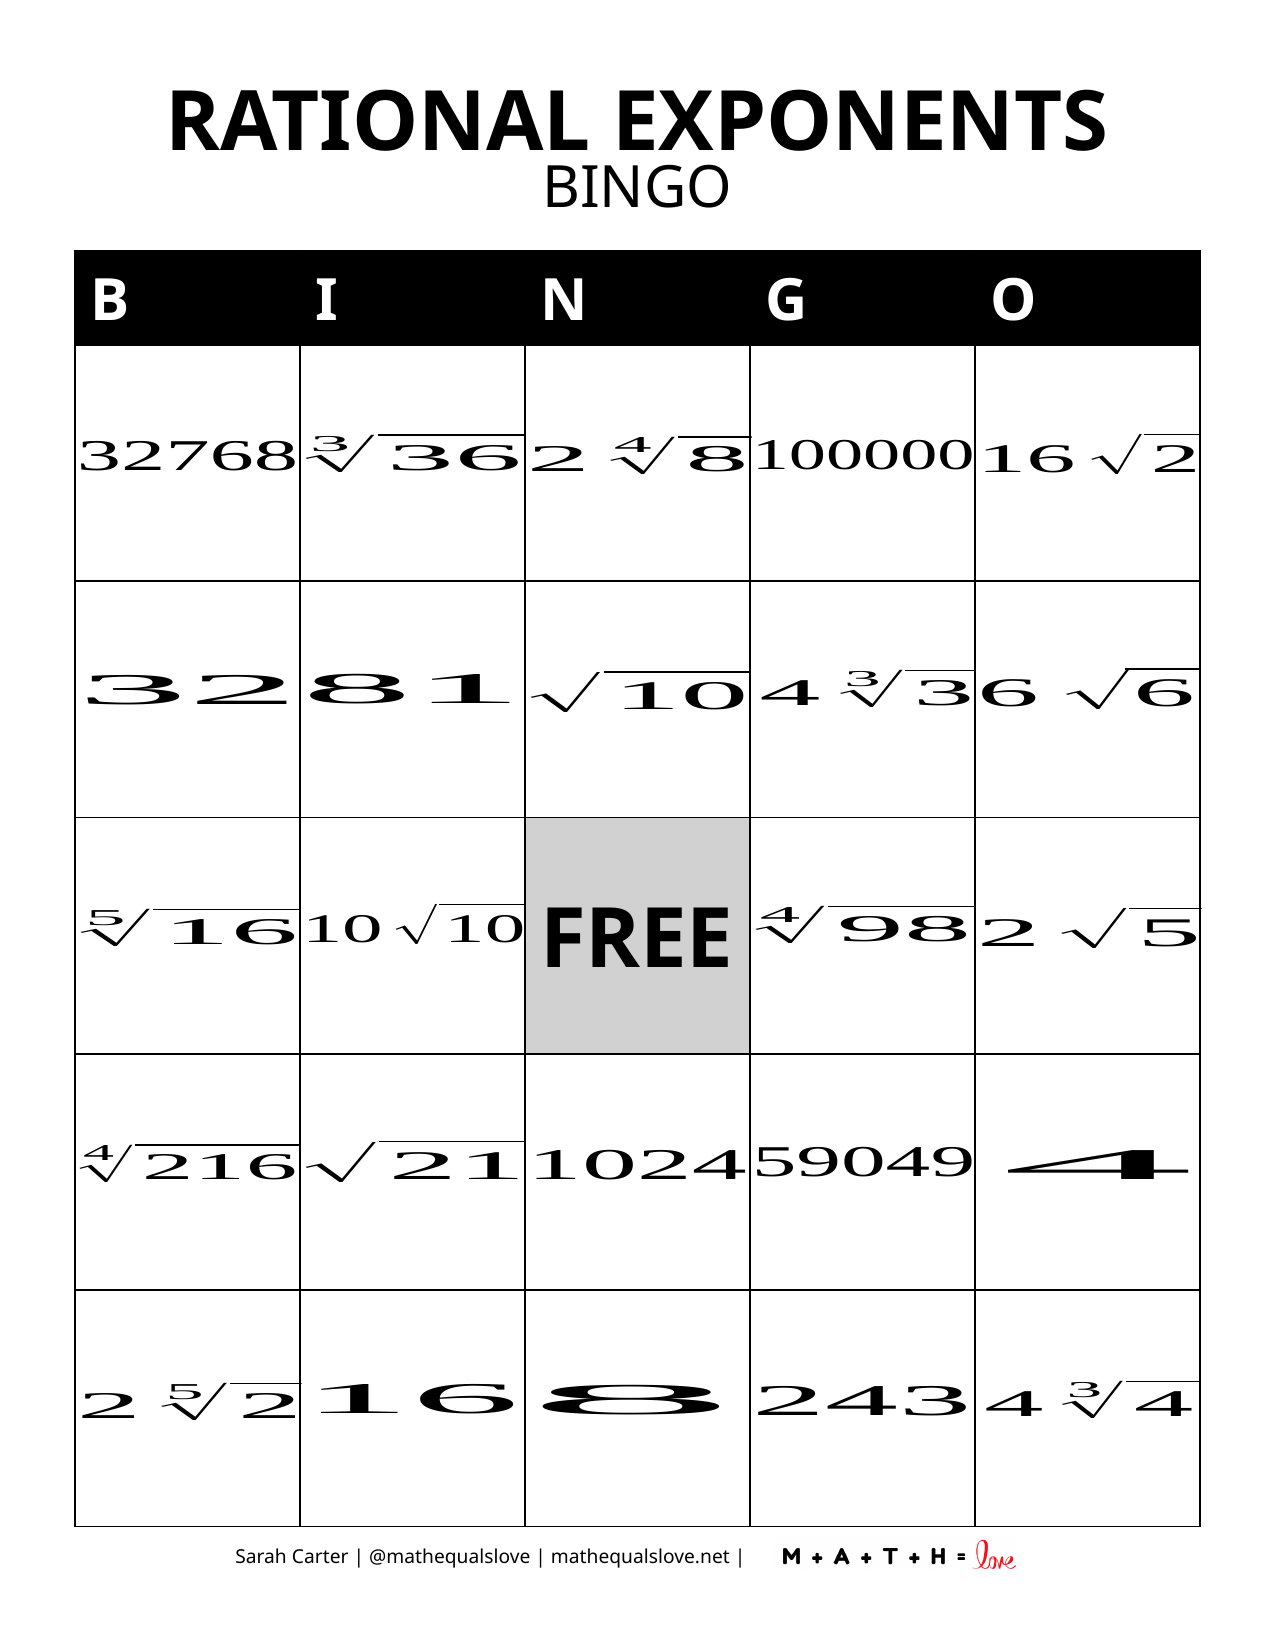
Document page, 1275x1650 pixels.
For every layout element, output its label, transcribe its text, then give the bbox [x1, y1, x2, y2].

table_cell [526, 1291, 749, 1526]
table_cell [751, 1055, 974, 1289]
table_cell [976, 346, 1199, 580]
table_cell FREE [526, 818, 749, 1053]
table_cell [301, 1291, 524, 1526]
table_cell [751, 582, 974, 817]
table_cell [301, 582, 524, 817]
table_header B [76, 251, 299, 344]
text_box BINGO [74, 175, 1200, 226]
table_cell [751, 1291, 974, 1526]
table_cell [976, 1055, 1199, 1289]
table_cell [76, 1291, 299, 1526]
table_cell [76, 1055, 299, 1289]
table_cell [526, 1055, 749, 1289]
table_cell [76, 818, 299, 1053]
table_cell [301, 346, 524, 580]
table_cell [301, 1055, 524, 1289]
table_cell [526, 346, 749, 580]
table_cell [976, 582, 1199, 817]
table_cell [976, 1291, 1199, 1526]
table_cell [751, 818, 974, 1053]
table_cell [751, 346, 974, 580]
table_header N [526, 251, 749, 344]
table_cell [301, 818, 524, 1053]
table_header G [751, 251, 974, 344]
table_cell [976, 818, 1199, 1053]
table_header O [976, 251, 1199, 344]
table_cell [526, 582, 749, 817]
table_cell [76, 346, 299, 580]
text_box RATIONAL EXPONENTS [74, 59, 1200, 175]
table_header I [301, 251, 524, 344]
table_cell [76, 582, 299, 817]
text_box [220, 1535, 1055, 1576]
